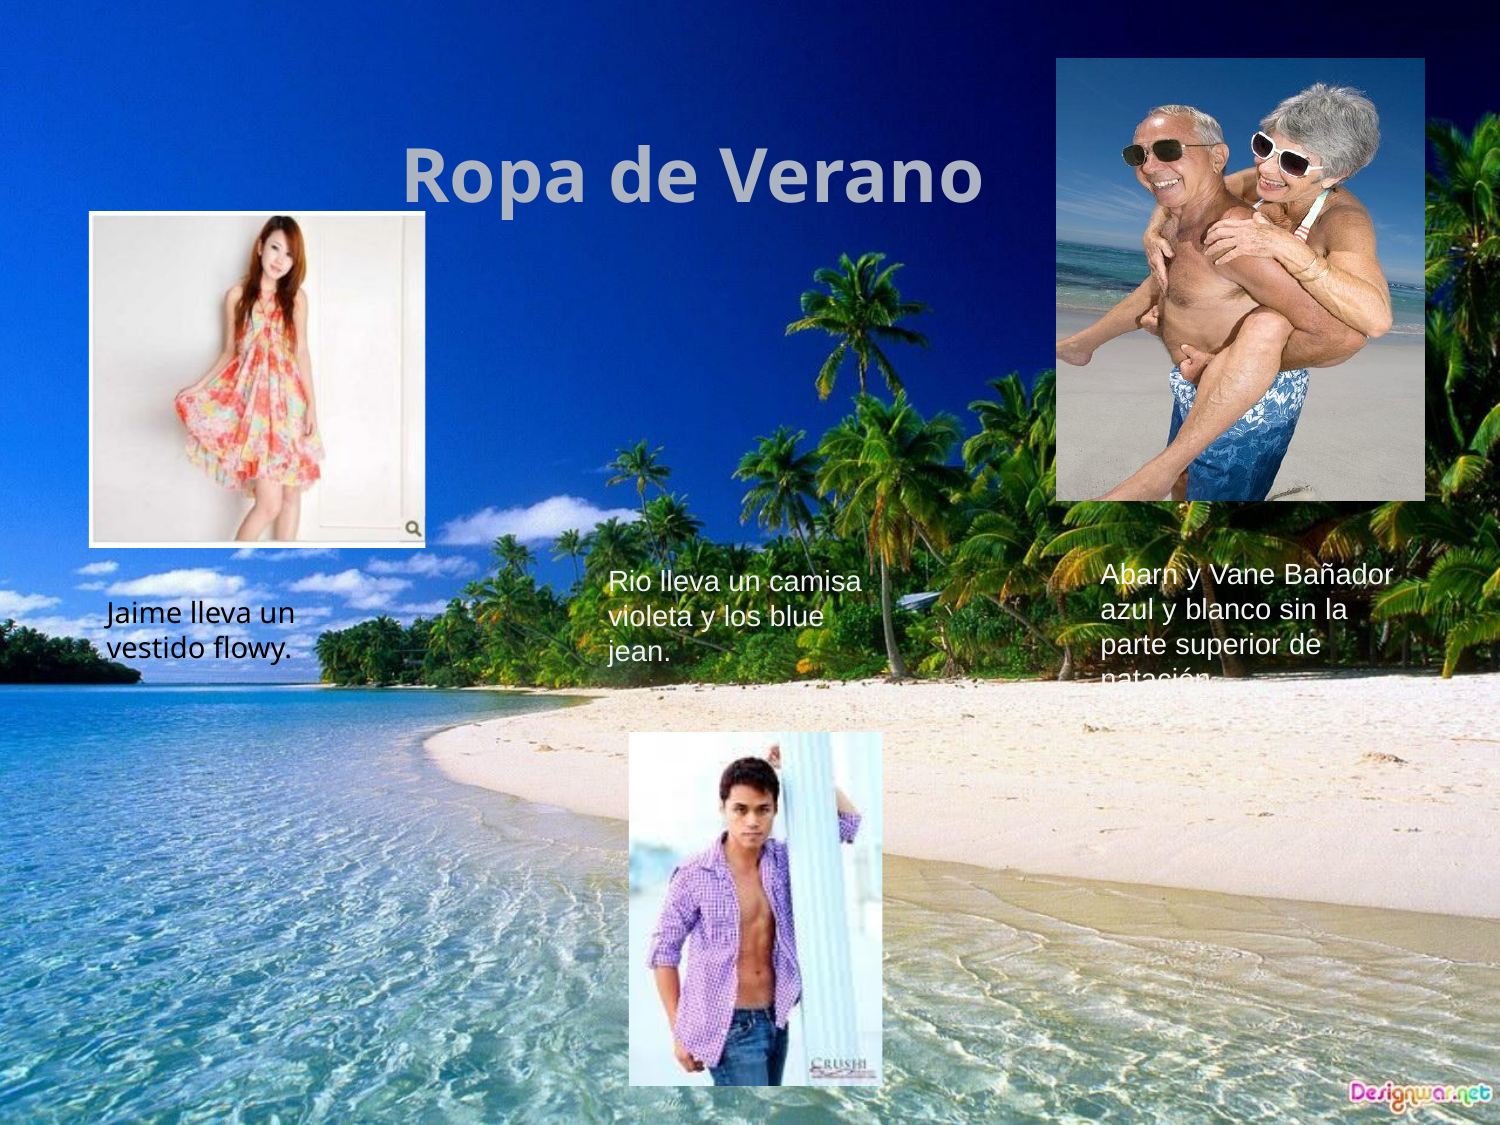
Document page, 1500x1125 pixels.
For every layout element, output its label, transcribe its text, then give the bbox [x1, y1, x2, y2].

title Ropa de Verano [75, 14, 1425, 233]
text_box [88, 211, 426, 548]
text_box Abarn y Vane Bañador azul y blanco sin la parte superior de natación [1085, 540, 1433, 710]
text_box [0, 0, 1500, 1125]
text_box [1056, 58, 1425, 501]
text_box Jaime lleva un vestido flowy. [91, 579, 397, 680]
text_box Rio lleva un camisa violeta y los blue jean. [593, 547, 907, 683]
text_box [628, 732, 883, 1086]
